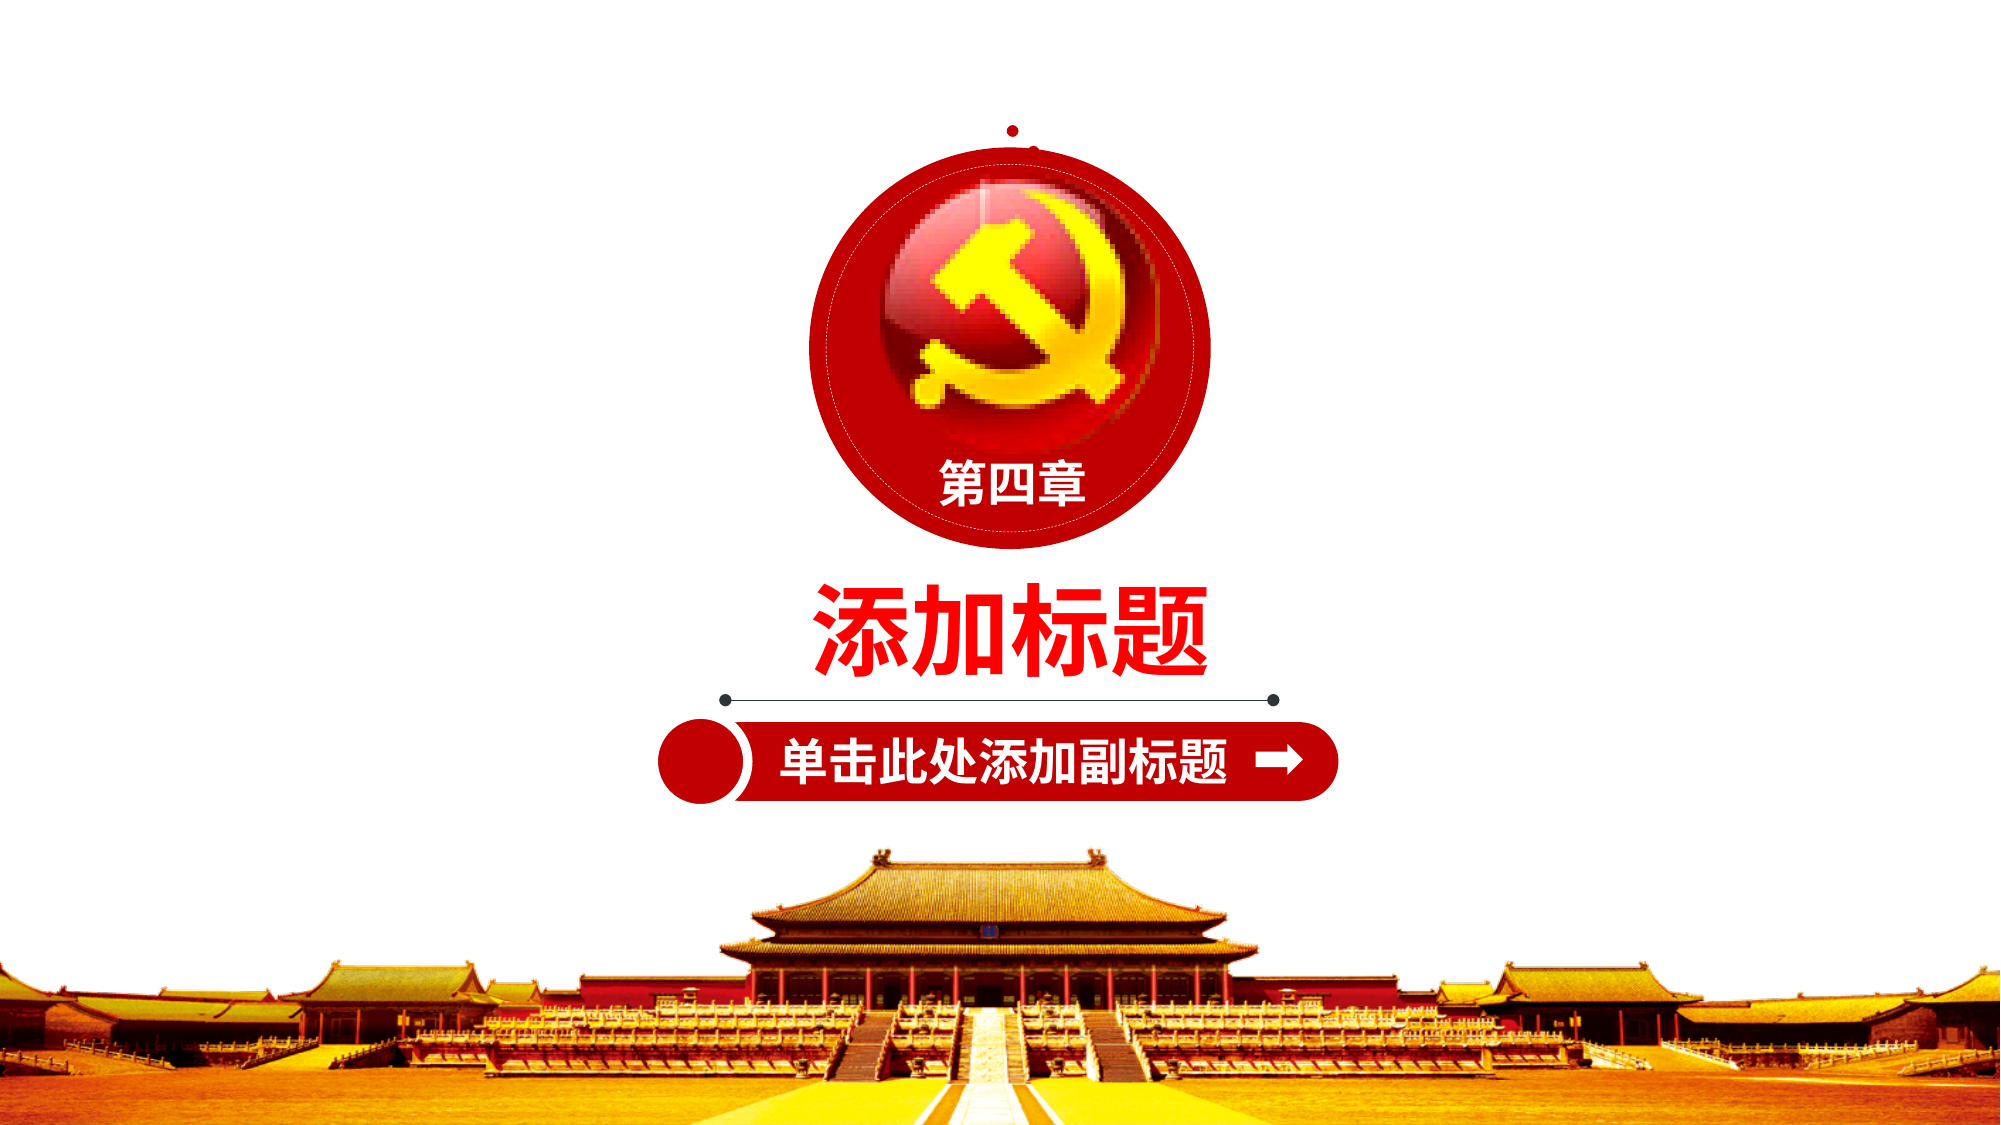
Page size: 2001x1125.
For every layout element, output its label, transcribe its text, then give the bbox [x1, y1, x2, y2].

picture [740, 109, 1316, 550]
text_box [730, 721, 1315, 802]
text_box 单击此处添加副标题 [763, 721, 1355, 799]
text_box [652, 713, 749, 810]
text_box [1254, 741, 1305, 778]
text_box 添加标题 [747, 557, 1274, 700]
picture [0, 821, 2000, 1125]
